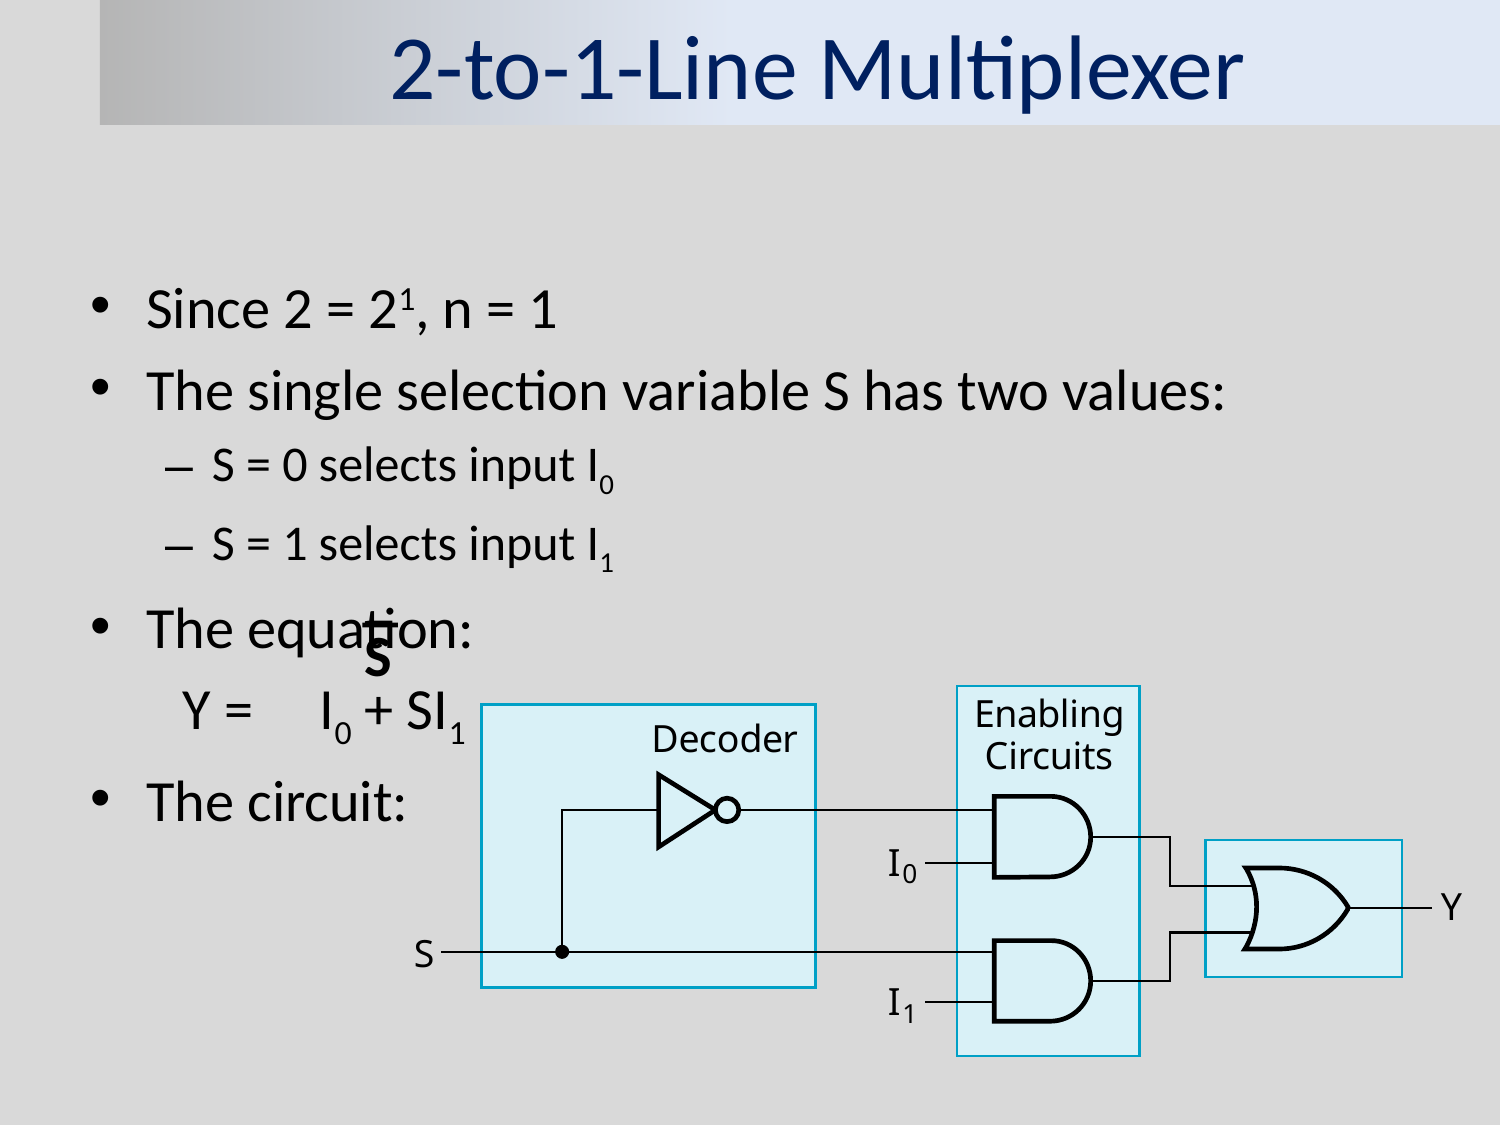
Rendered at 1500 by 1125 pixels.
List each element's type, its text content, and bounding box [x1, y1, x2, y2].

picture [959, 688, 1137, 1054]
picture [413, 683, 1472, 1058]
list Since 2 = 21, n = 1 The single selection variable S has two values: S = 0 selects input I0 S = 1 selects input I1 The equation: Y = I0 + SI1 The circuit: [75, 262, 1425, 1005]
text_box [347, 610, 411, 697]
title 2-to-1-Line Multiplexer [135, 0, 1500, 125]
